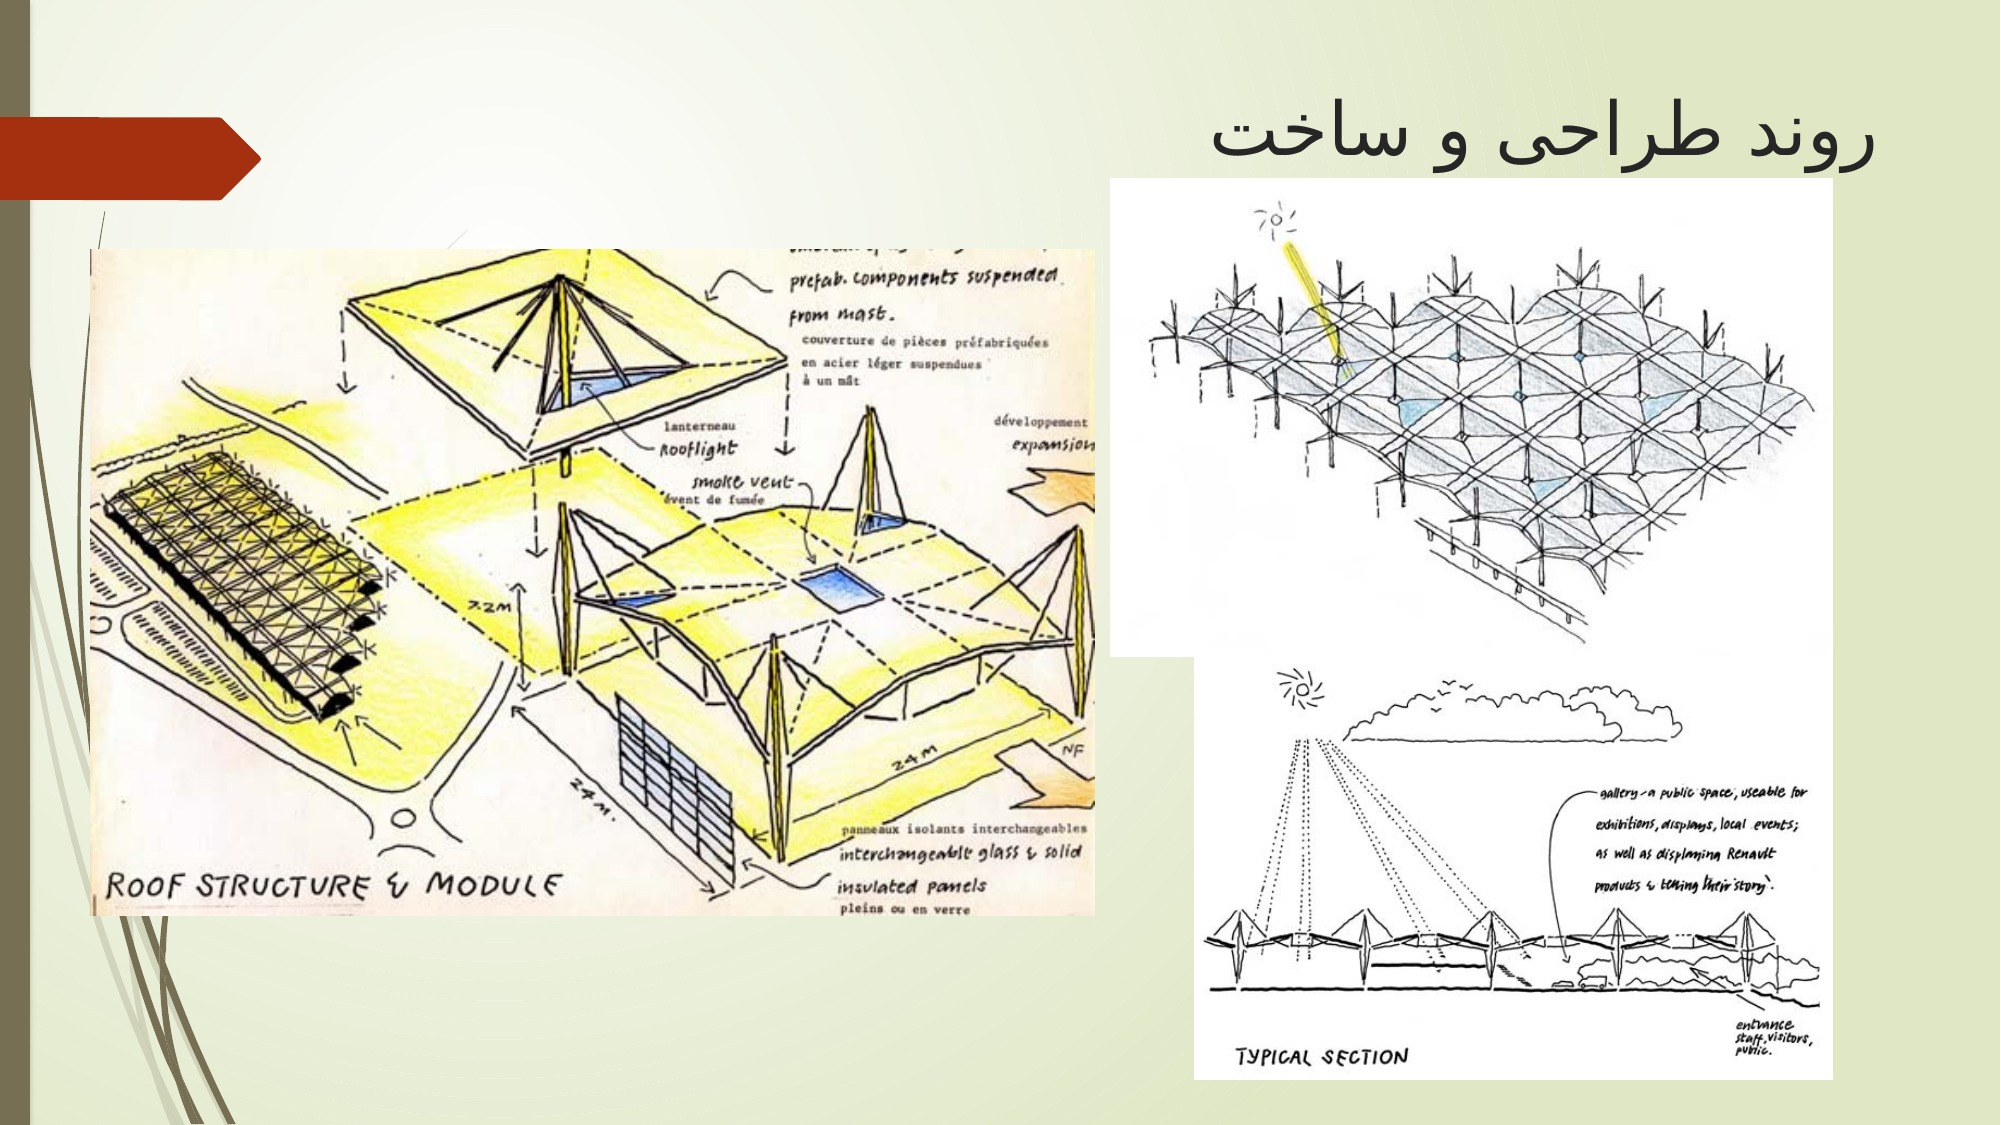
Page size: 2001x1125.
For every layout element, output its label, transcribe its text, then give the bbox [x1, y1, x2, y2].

title روند طراحی و ساخت [274, 73, 1895, 179]
picture [1110, 177, 1833, 1081]
picture [90, 248, 1095, 916]
